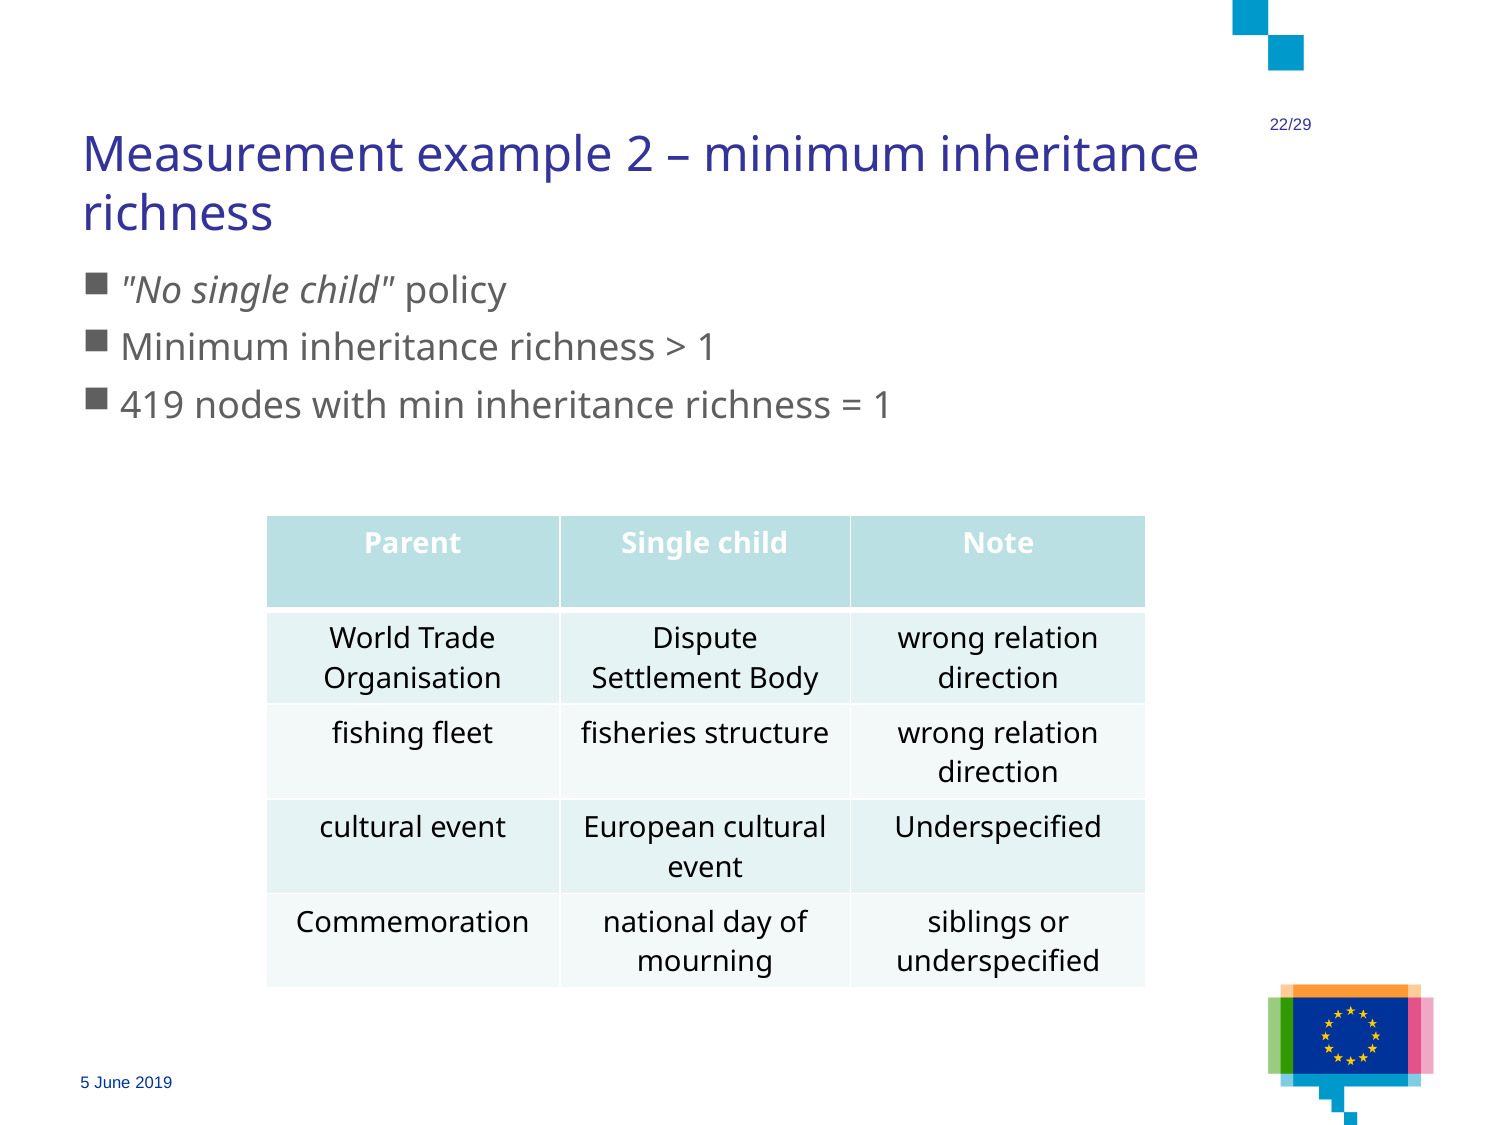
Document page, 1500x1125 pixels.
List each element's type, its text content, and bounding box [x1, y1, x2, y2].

picture [0, 0, 1500, 1125]
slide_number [80, 1013, 431, 1093]
table_cell fishing fleet [267, 705, 559, 798]
table_cell fisheries structure [561, 705, 850, 798]
table_cell siblings or underspecified [851, 894, 1145, 987]
table_cell national day of mourning [561, 894, 850, 987]
table_cell wrong relation direction [851, 613, 1145, 703]
table_cell Dispute Settlement Body [561, 613, 850, 703]
table_header Note [851, 516, 1145, 607]
table_cell wrong relation direction [851, 705, 1145, 798]
list "No single child" policy Minimum inheritance richness > 1 419 nodes with min inheritance richness = 1 [82, 265, 1235, 1009]
table_cell World Trade Organisation [267, 613, 559, 703]
table_cell Underspecified [851, 800, 1145, 893]
table_cell Commemoration [267, 894, 559, 987]
table_cell cultural event [267, 800, 559, 893]
table_header Single child [561, 516, 850, 607]
table_cell European cultural event [561, 800, 850, 893]
footer 22/29 [1269, 101, 1460, 204]
title Measurement example 2 – minimum inheritance richness [82, 122, 1235, 241]
table_header Parent [267, 516, 559, 607]
